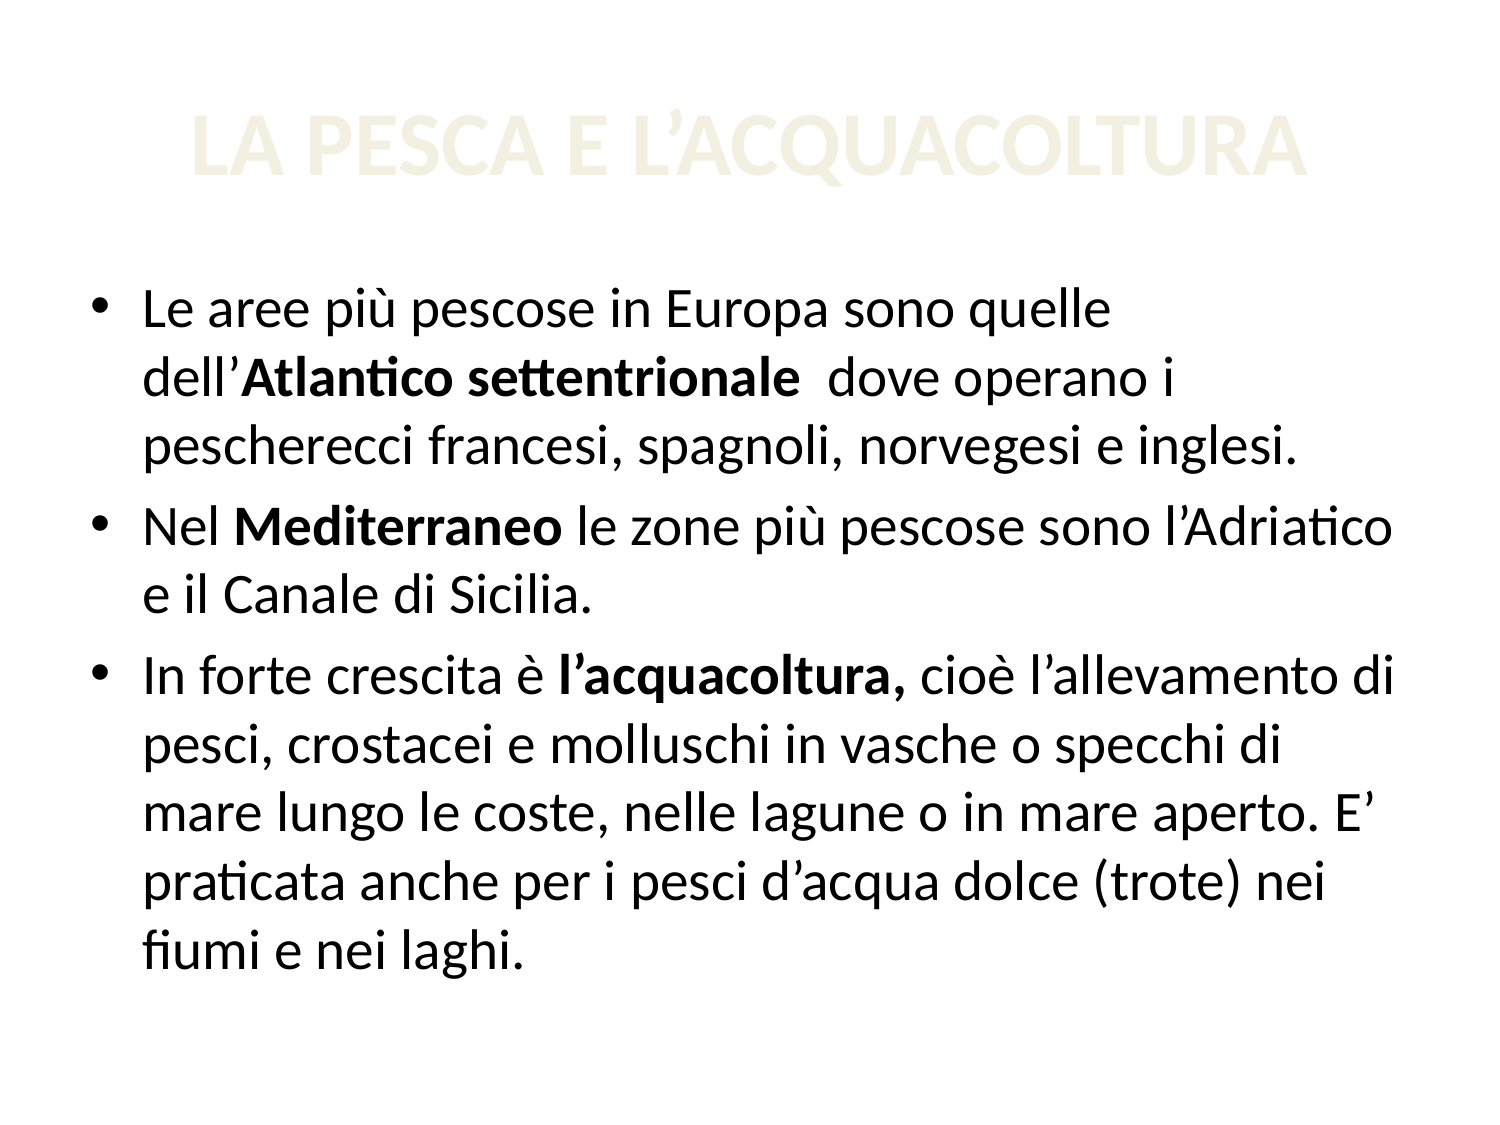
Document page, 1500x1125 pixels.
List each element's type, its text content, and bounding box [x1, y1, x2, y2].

title LA PESCA E L’ACQUACOLTURA [75, 45, 1425, 233]
list Le aree più pescose in Europa sono quelle dell’Atlantico settentrionale dove operano i pescherecci francesi, spagnoli, norvegesi e inglesi. Nel Mediterraneo le zone più pescose sono l’Adriatico e il Canale di Sicilia. In forte crescita è l’acquacoltura, cioè l’allevamento di pesci, crostacei e molluschi in vasche o specchi di mare lungo le coste, nelle lagune o in mare aperto. E’ praticata anche per i pesci d’acqua dolce (trote) nei fiumi e nei laghi. [75, 262, 1425, 1005]
